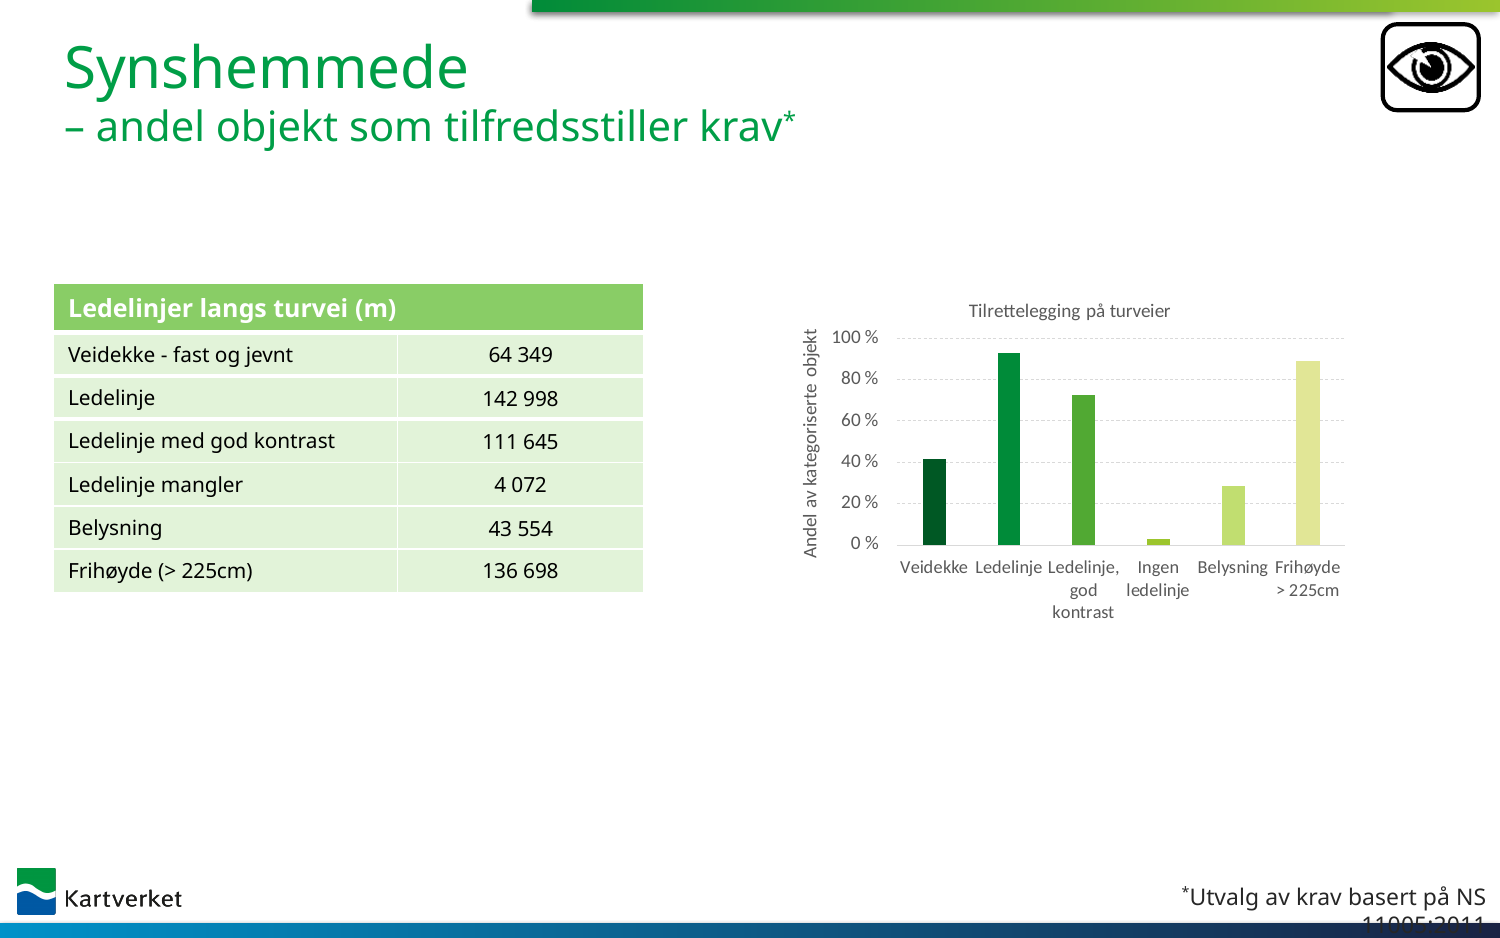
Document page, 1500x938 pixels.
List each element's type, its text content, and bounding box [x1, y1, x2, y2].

table_cell Ledelinje med god kontrast [54, 421, 397, 462]
table_cell Belysning [54, 507, 397, 548]
text_box *Utvalg av krav basert på NS 11005:2011 [1068, 873, 1500, 938]
picture [791, 291, 1348, 630]
table_cell Ledelinje [54, 378, 397, 417]
table_cell 142 998 [398, 378, 643, 417]
table_cell Veidekke - fast og jevnt [54, 335, 397, 374]
text_box Synshemmede – andel objekt som tilfredsstiller krav* [49, 24, 1431, 158]
table_cell 64 349 [398, 335, 643, 374]
table_cell 43 554 [398, 507, 643, 548]
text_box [1382, 24, 1480, 111]
table_cell 4 072 [398, 463, 643, 505]
table_cell Frihøyde (> 225cm) [54, 550, 397, 592]
table_header Ledelinjer langs turvei (m) [54, 284, 643, 330]
table_cell 136 698 [398, 550, 643, 592]
table_cell Ledelinje mangler [54, 463, 397, 505]
table_cell 111 645 [398, 421, 643, 462]
